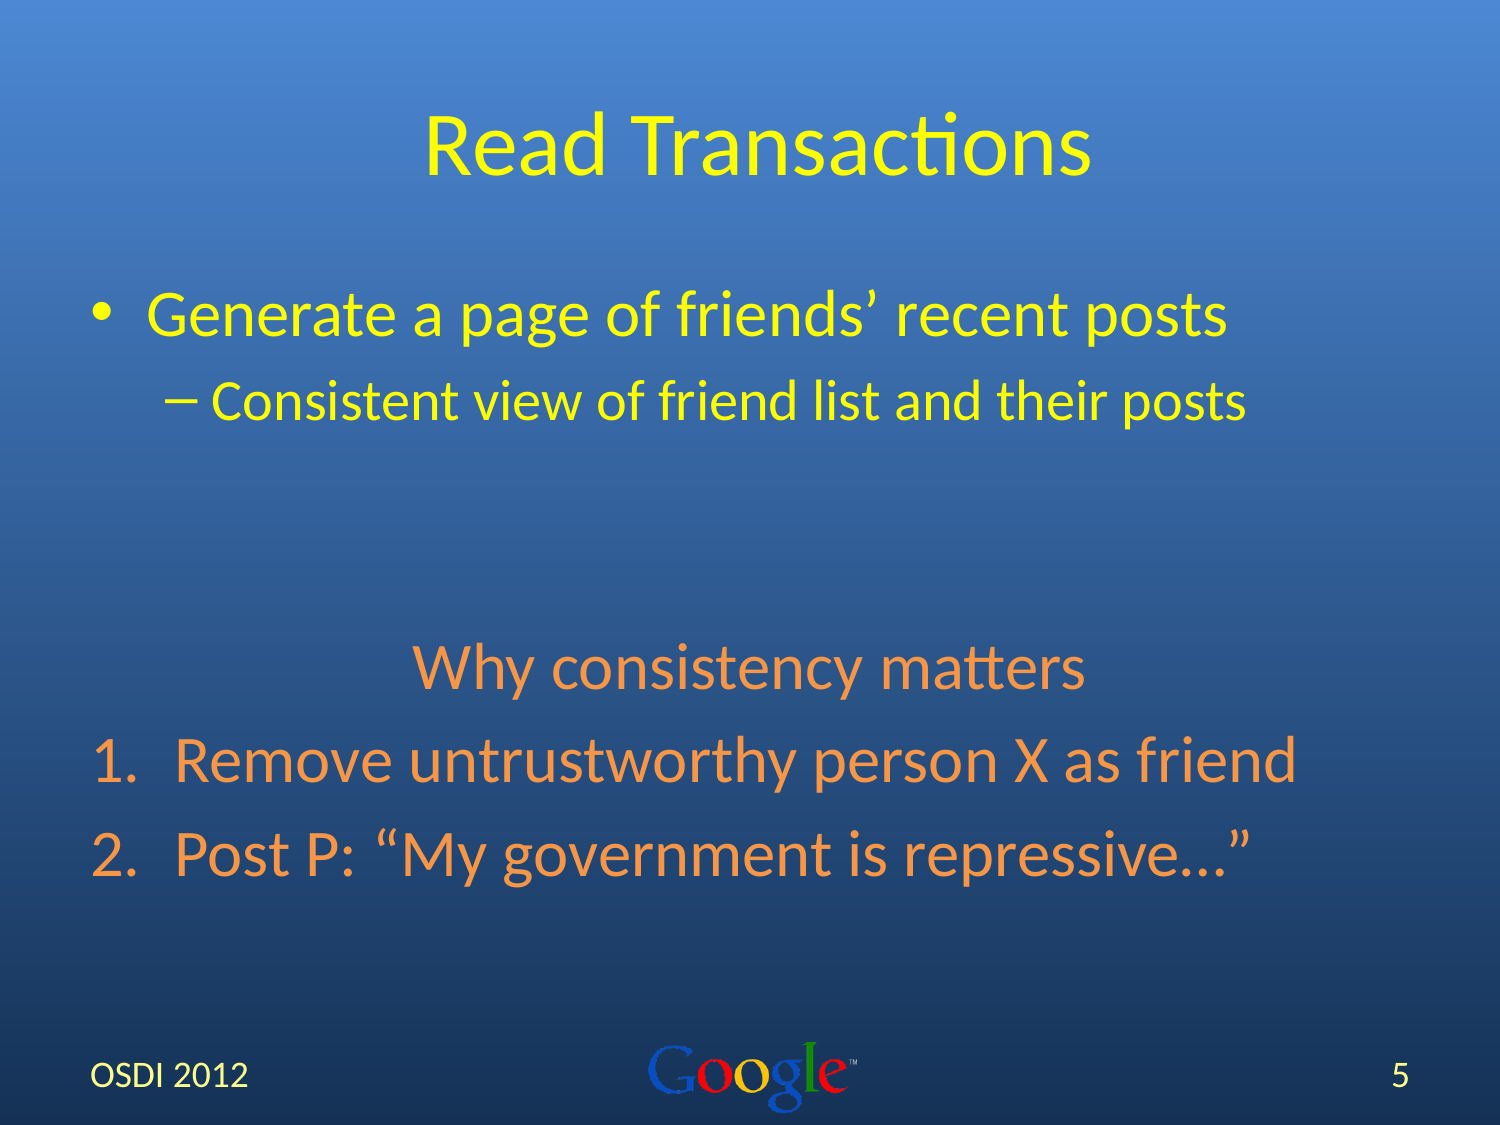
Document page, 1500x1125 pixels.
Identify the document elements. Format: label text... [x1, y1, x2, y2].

slide_number OSDI 2012 [75, 1042, 425, 1103]
slide_number 5 [1074, 1042, 1425, 1103]
text_box Why consistency matters Remove untrustworthy person X as friend Post P: “My government is repressive…” [74, 615, 1425, 960]
list Generate a page of friends’ recent posts Consistent view of friend list and their posts [75, 262, 1425, 559]
picture [648, 1042, 857, 1113]
title Read Transactions [56, 45, 1463, 233]
